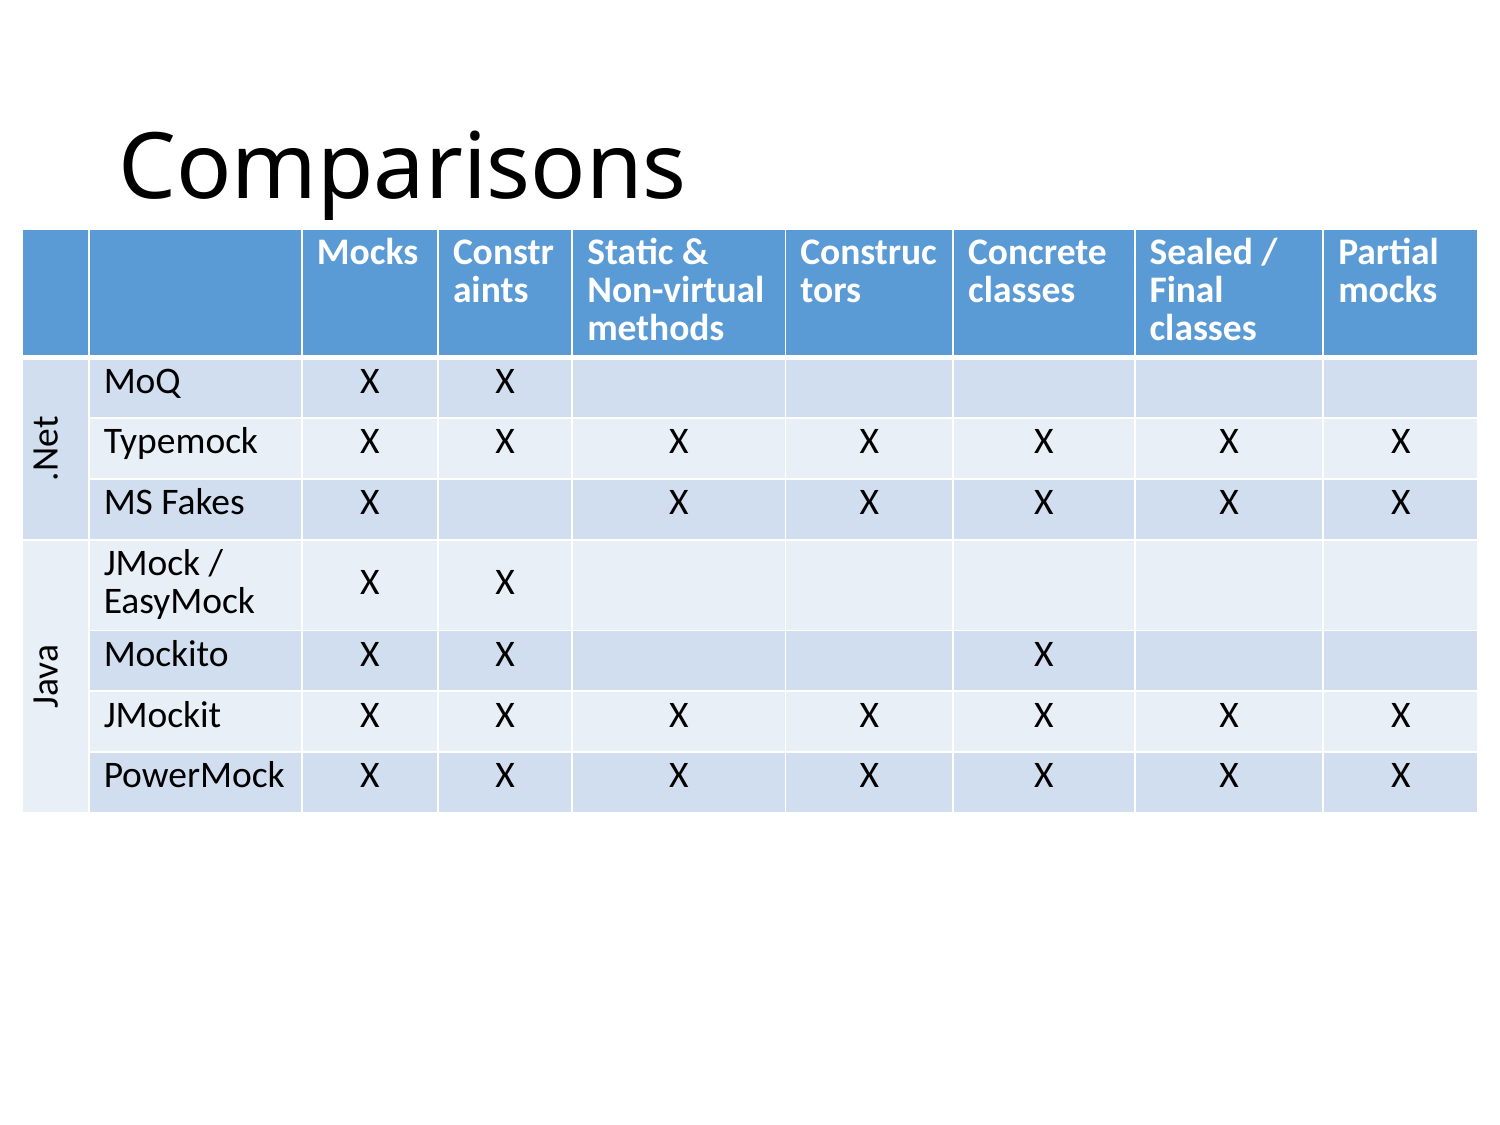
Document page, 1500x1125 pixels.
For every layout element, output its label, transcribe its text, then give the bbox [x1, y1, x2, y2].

table_header Mocks [303, 230, 437, 355]
title Comparisons [103, 59, 1397, 228]
table_cell X [573, 480, 785, 539]
table_cell X [439, 631, 571, 690]
table_cell X [573, 692, 785, 751]
table_cell Typemock [90, 419, 301, 478]
table_cell MoQ [90, 360, 301, 417]
table_cell X [573, 419, 785, 478]
table_cell X [786, 480, 952, 539]
table_cell [1324, 631, 1477, 690]
table_cell X [303, 360, 437, 417]
table_cell .Net [23, 360, 88, 539]
table_cell Mockito [90, 631, 301, 690]
table_cell [1136, 541, 1322, 630]
table_header Sealed / Final classes [1136, 230, 1322, 355]
table_cell X [439, 692, 571, 751]
table_cell [786, 541, 952, 630]
table_header Static & Non-virtual methods [573, 230, 785, 355]
table_cell [1136, 360, 1322, 417]
table_cell X [573, 753, 785, 812]
table_cell X [1136, 419, 1322, 478]
table_cell PowerMock [90, 753, 301, 812]
table_cell [1324, 541, 1477, 630]
table_cell [573, 360, 785, 417]
table_cell X [303, 692, 437, 751]
table_header Constraints [439, 230, 571, 355]
table_cell X [1136, 480, 1322, 539]
table_cell X [303, 541, 437, 630]
table_header Partial mocks [1324, 230, 1477, 355]
table_cell [439, 480, 571, 539]
table_cell X [954, 480, 1134, 539]
table_cell X [303, 419, 437, 478]
table_cell X [786, 692, 952, 751]
table_cell [573, 631, 785, 690]
table_header [90, 230, 301, 355]
table_cell X [439, 360, 571, 417]
table_header [23, 230, 88, 355]
table_cell X [1324, 419, 1477, 478]
table_cell X [786, 753, 952, 812]
table_cell [1136, 631, 1322, 690]
table_cell [954, 360, 1134, 417]
table_cell [1324, 360, 1477, 417]
table_cell [786, 631, 952, 690]
table_cell JMock / EasyMock [90, 541, 301, 630]
table_cell Java [23, 541, 88, 812]
table_cell X [303, 753, 437, 812]
table_cell MS Fakes [90, 480, 301, 539]
table_cell X [1324, 753, 1477, 812]
table_header Concrete classes [954, 230, 1134, 355]
table_header Constructors [786, 230, 952, 355]
table_cell X [303, 480, 437, 539]
table_cell JMockit [90, 692, 301, 751]
table_cell X [439, 419, 571, 478]
table_cell X [303, 631, 437, 690]
table_cell X [1136, 692, 1322, 751]
table_cell X [439, 753, 571, 812]
table_cell X [1136, 753, 1322, 812]
table_cell [573, 541, 785, 630]
table_cell X [954, 419, 1134, 478]
table_cell X [954, 692, 1134, 751]
table_cell X [786, 419, 952, 478]
table_cell X [1324, 480, 1477, 539]
table_cell [786, 360, 952, 417]
table_cell X [439, 541, 571, 630]
table_cell X [954, 753, 1134, 812]
table_cell [954, 541, 1134, 630]
table_cell X [1324, 692, 1477, 751]
table_cell X [954, 631, 1134, 690]
